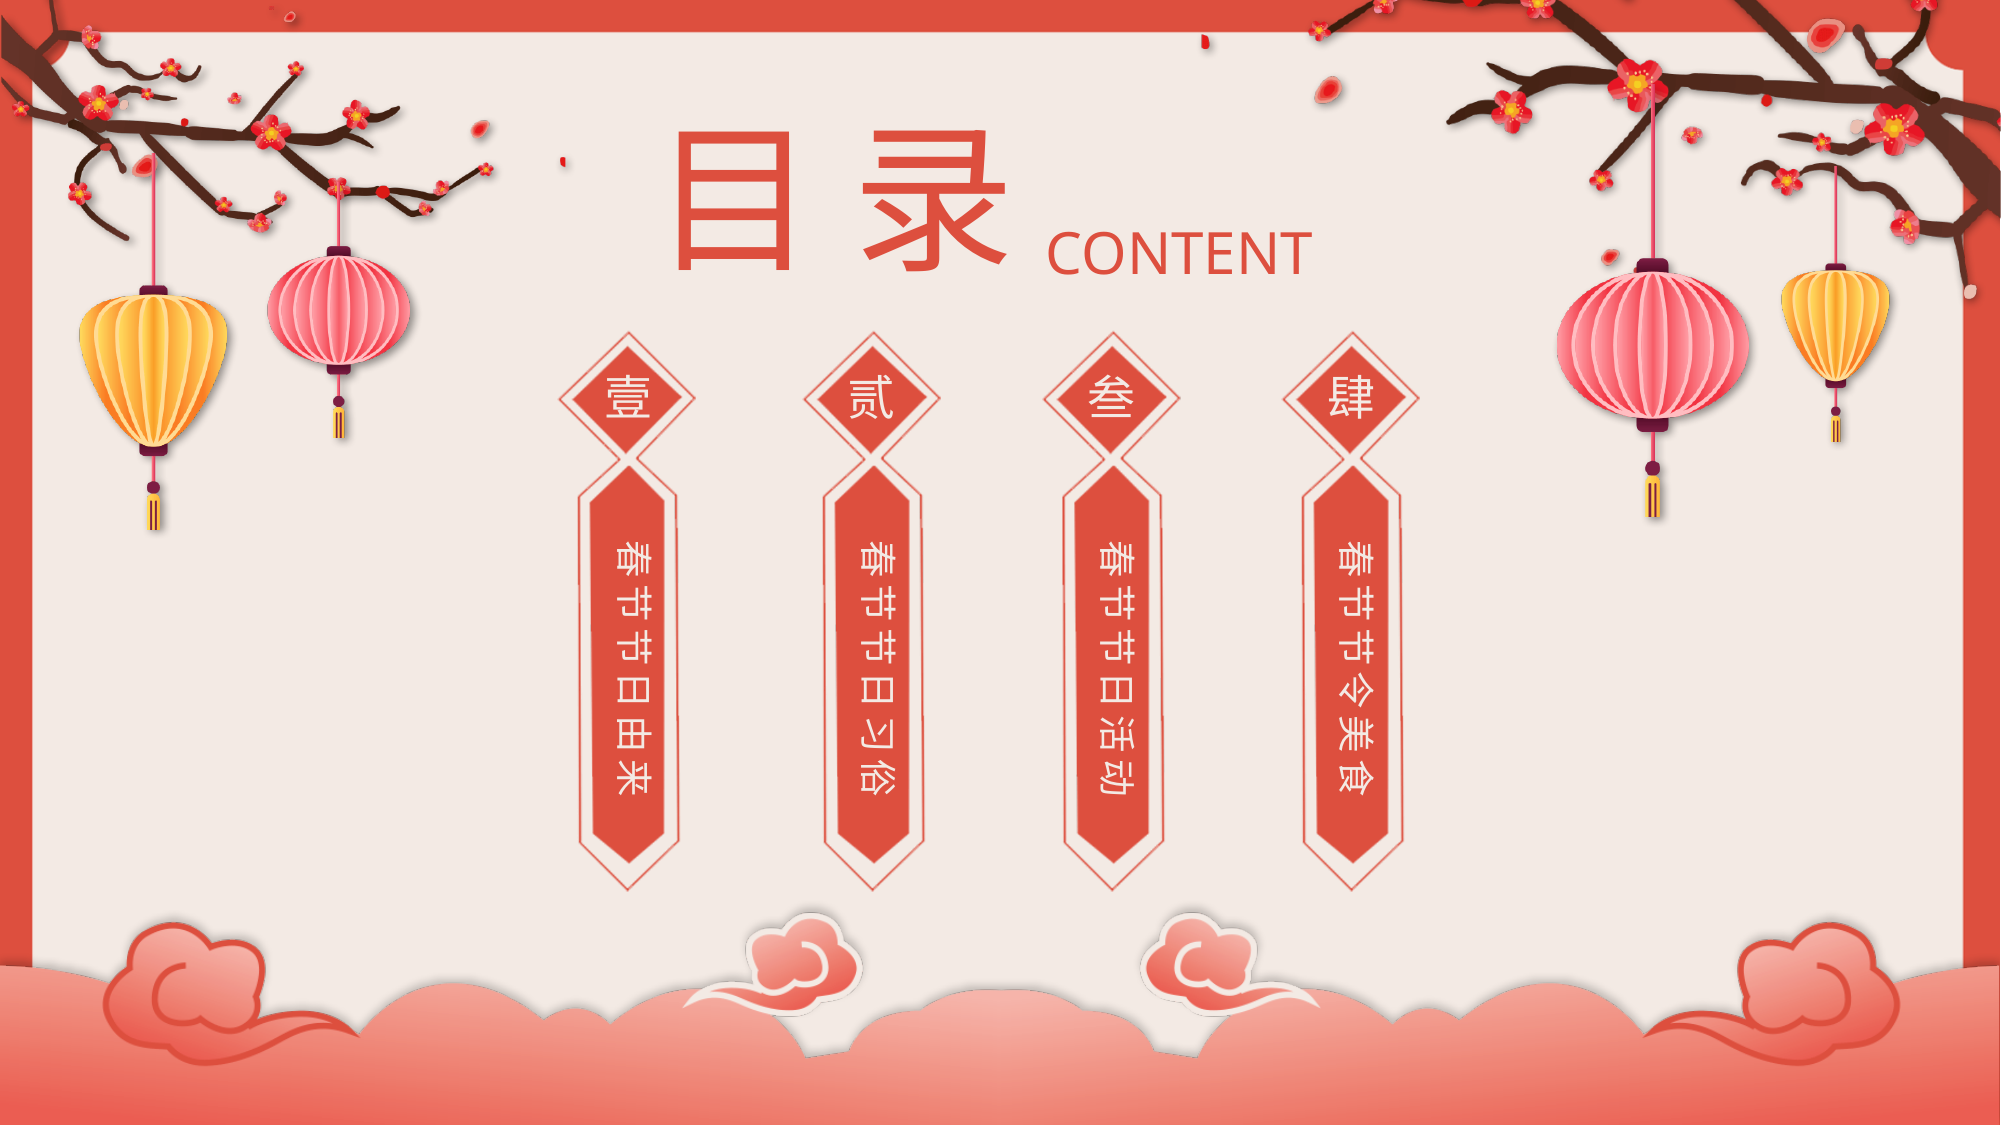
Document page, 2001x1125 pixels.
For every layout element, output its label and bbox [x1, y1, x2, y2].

text_box [775, 319, 961, 902]
text_box [529, 319, 716, 902]
picture [0, 0, 2001, 1125]
text_box [1253, 319, 1439, 902]
text_box [1014, 319, 1200, 902]
